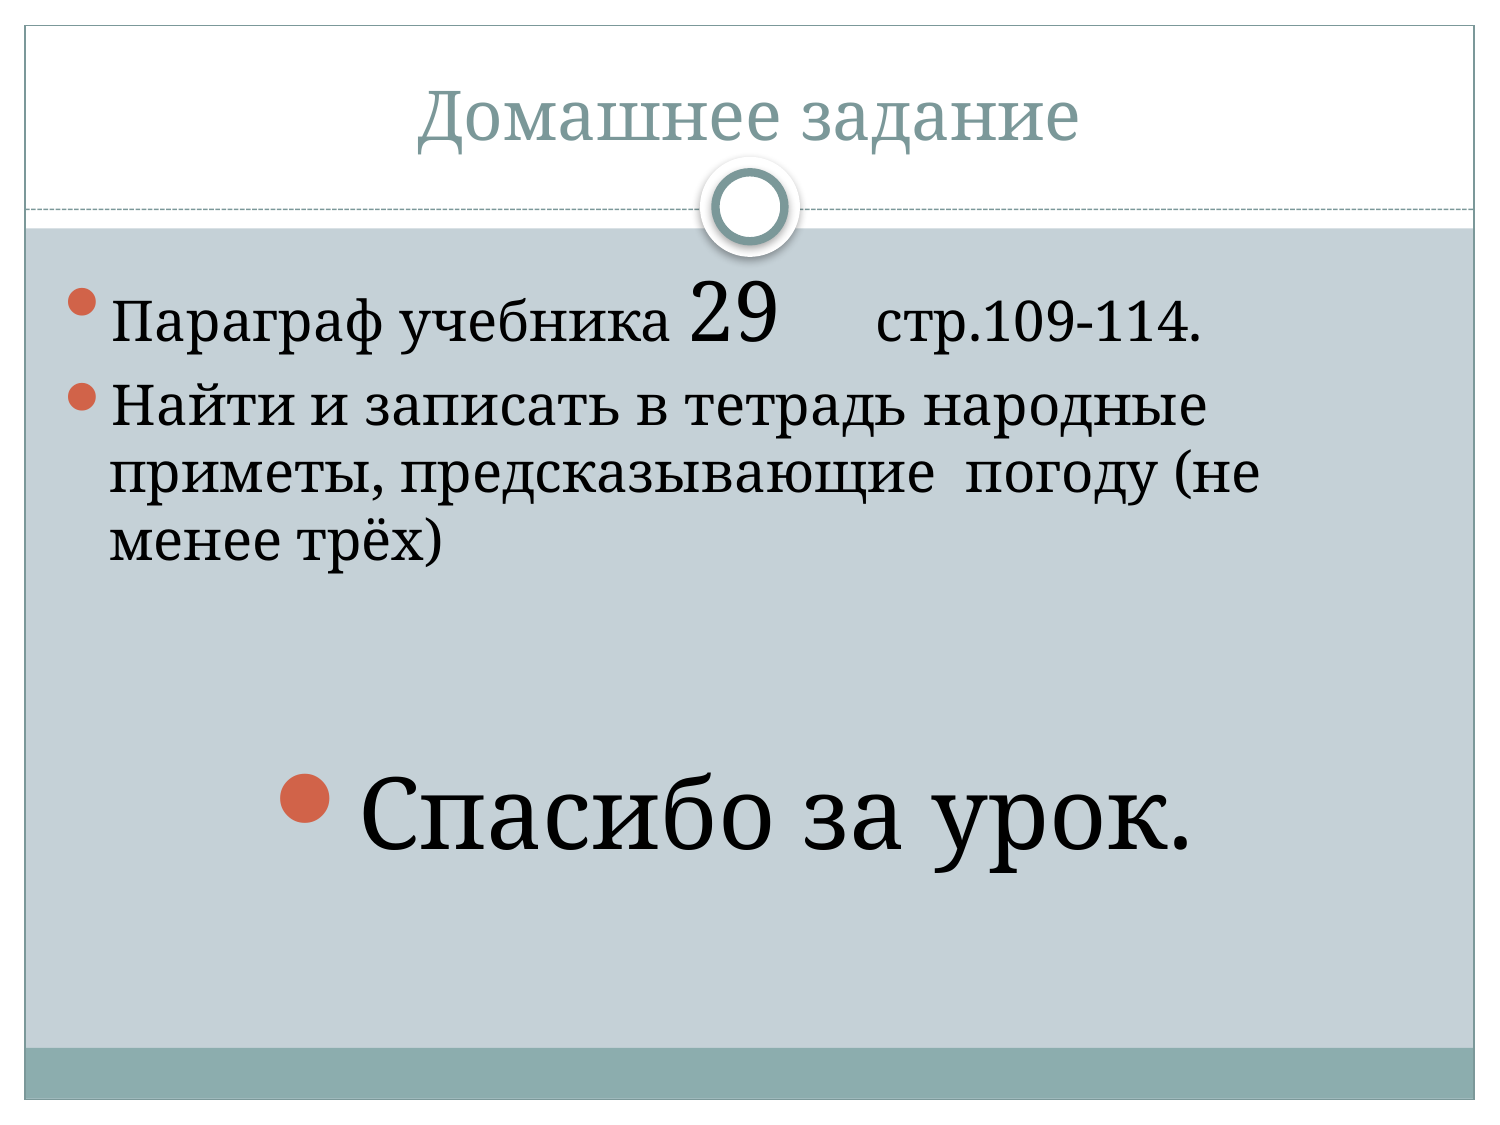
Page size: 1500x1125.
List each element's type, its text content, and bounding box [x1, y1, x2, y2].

title Домашнее задание [49, 37, 1450, 162]
list Параграф учебника 29 стр.109-114. Найти и записать в тетрадь народные приметы, предсказывающие погоду (не менее трёх) Спасибо за урок. [49, 250, 1445, 1001]
